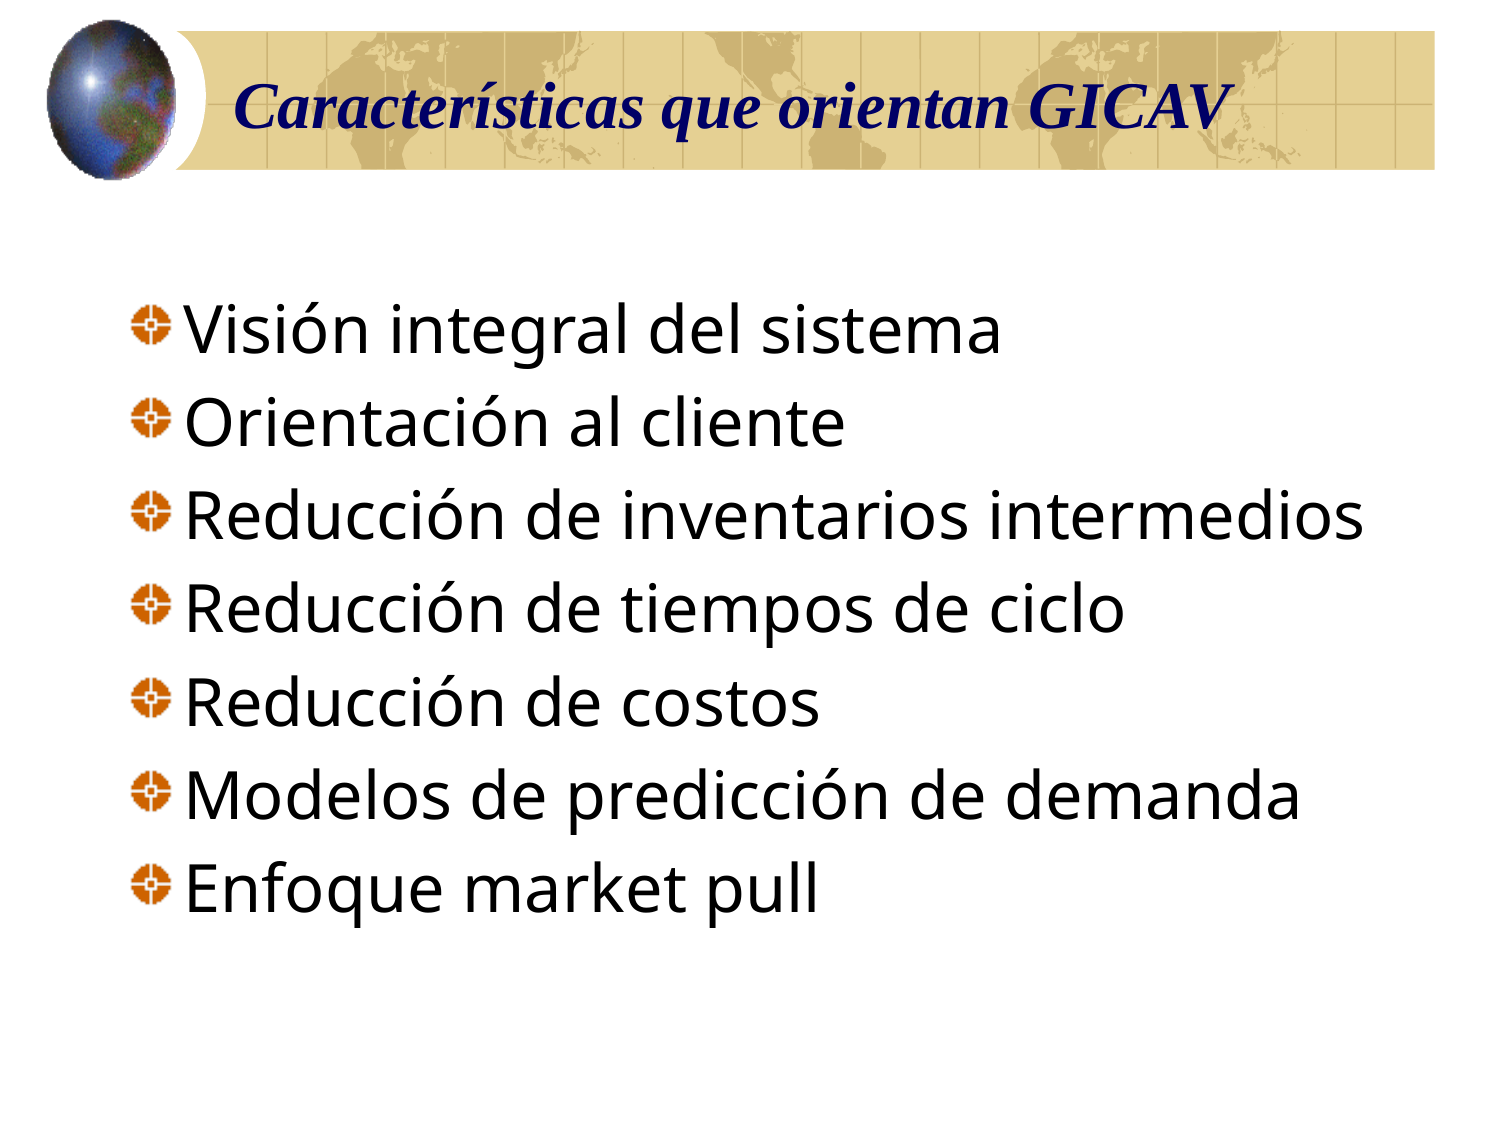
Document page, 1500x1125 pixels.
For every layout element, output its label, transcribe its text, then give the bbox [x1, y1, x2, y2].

picture [127, 396, 174, 443]
picture [127, 862, 174, 910]
list Visión integral del sistema Orientación al cliente Reducción de inventarios intermedios Reducción de tiempos de ciclo Reducción de costos Modelos de predicción de demanda Enfoque market pull [111, 278, 1388, 955]
picture [127, 582, 174, 630]
picture [127, 303, 174, 350]
picture [127, 769, 174, 817]
picture [127, 676, 174, 723]
picture [42, 14, 190, 185]
picture [127, 489, 174, 537]
title Características que orientan GICAV [218, 77, 1448, 126]
